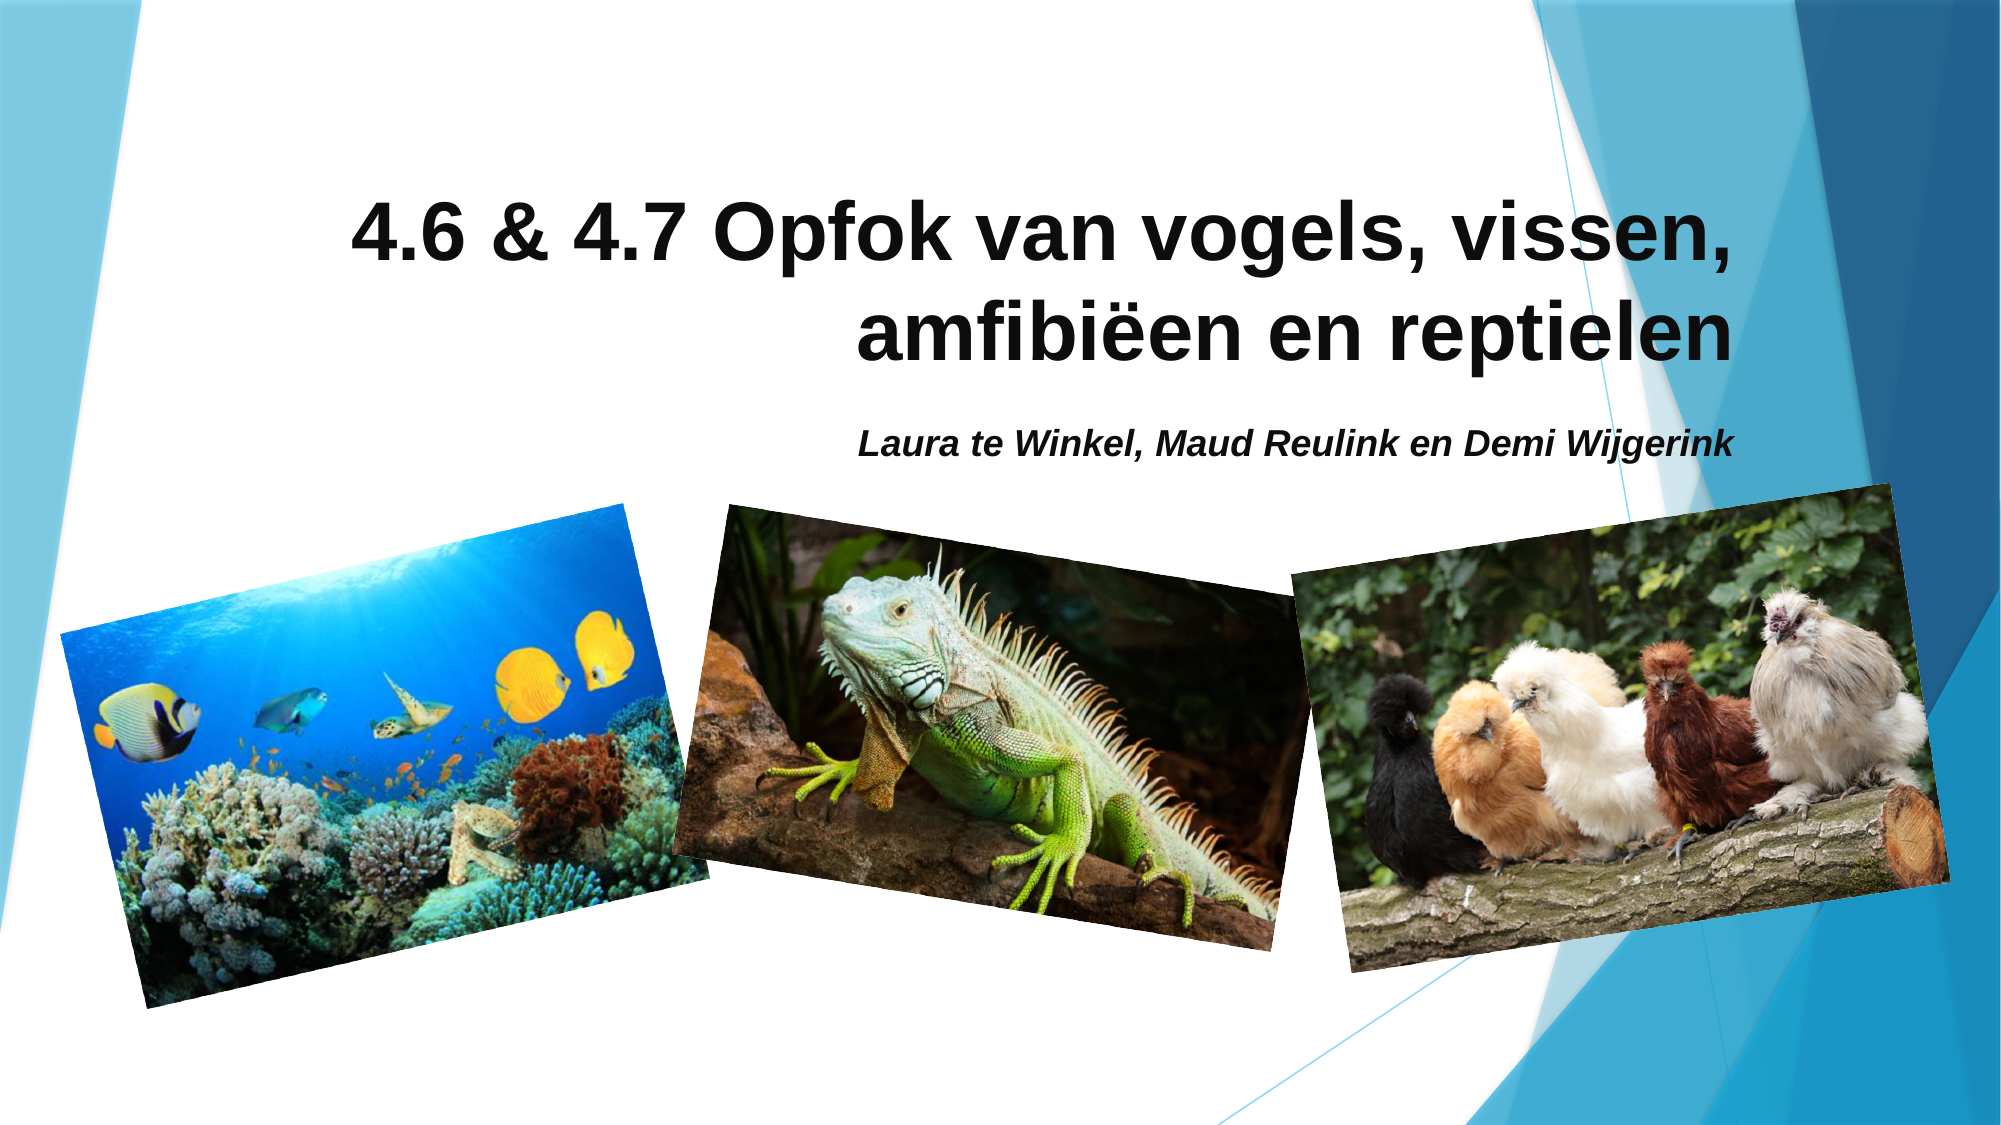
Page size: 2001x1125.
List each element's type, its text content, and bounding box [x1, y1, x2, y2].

subtitle Laura te Winkel, Maud Reulink en Demi Wijgerink [249, 411, 1750, 684]
title 4.6 & 4.7 Opfok van vogels, vissen, amfibiëen en reptielen [249, 232, 1750, 385]
picture [61, 483, 1950, 1009]
